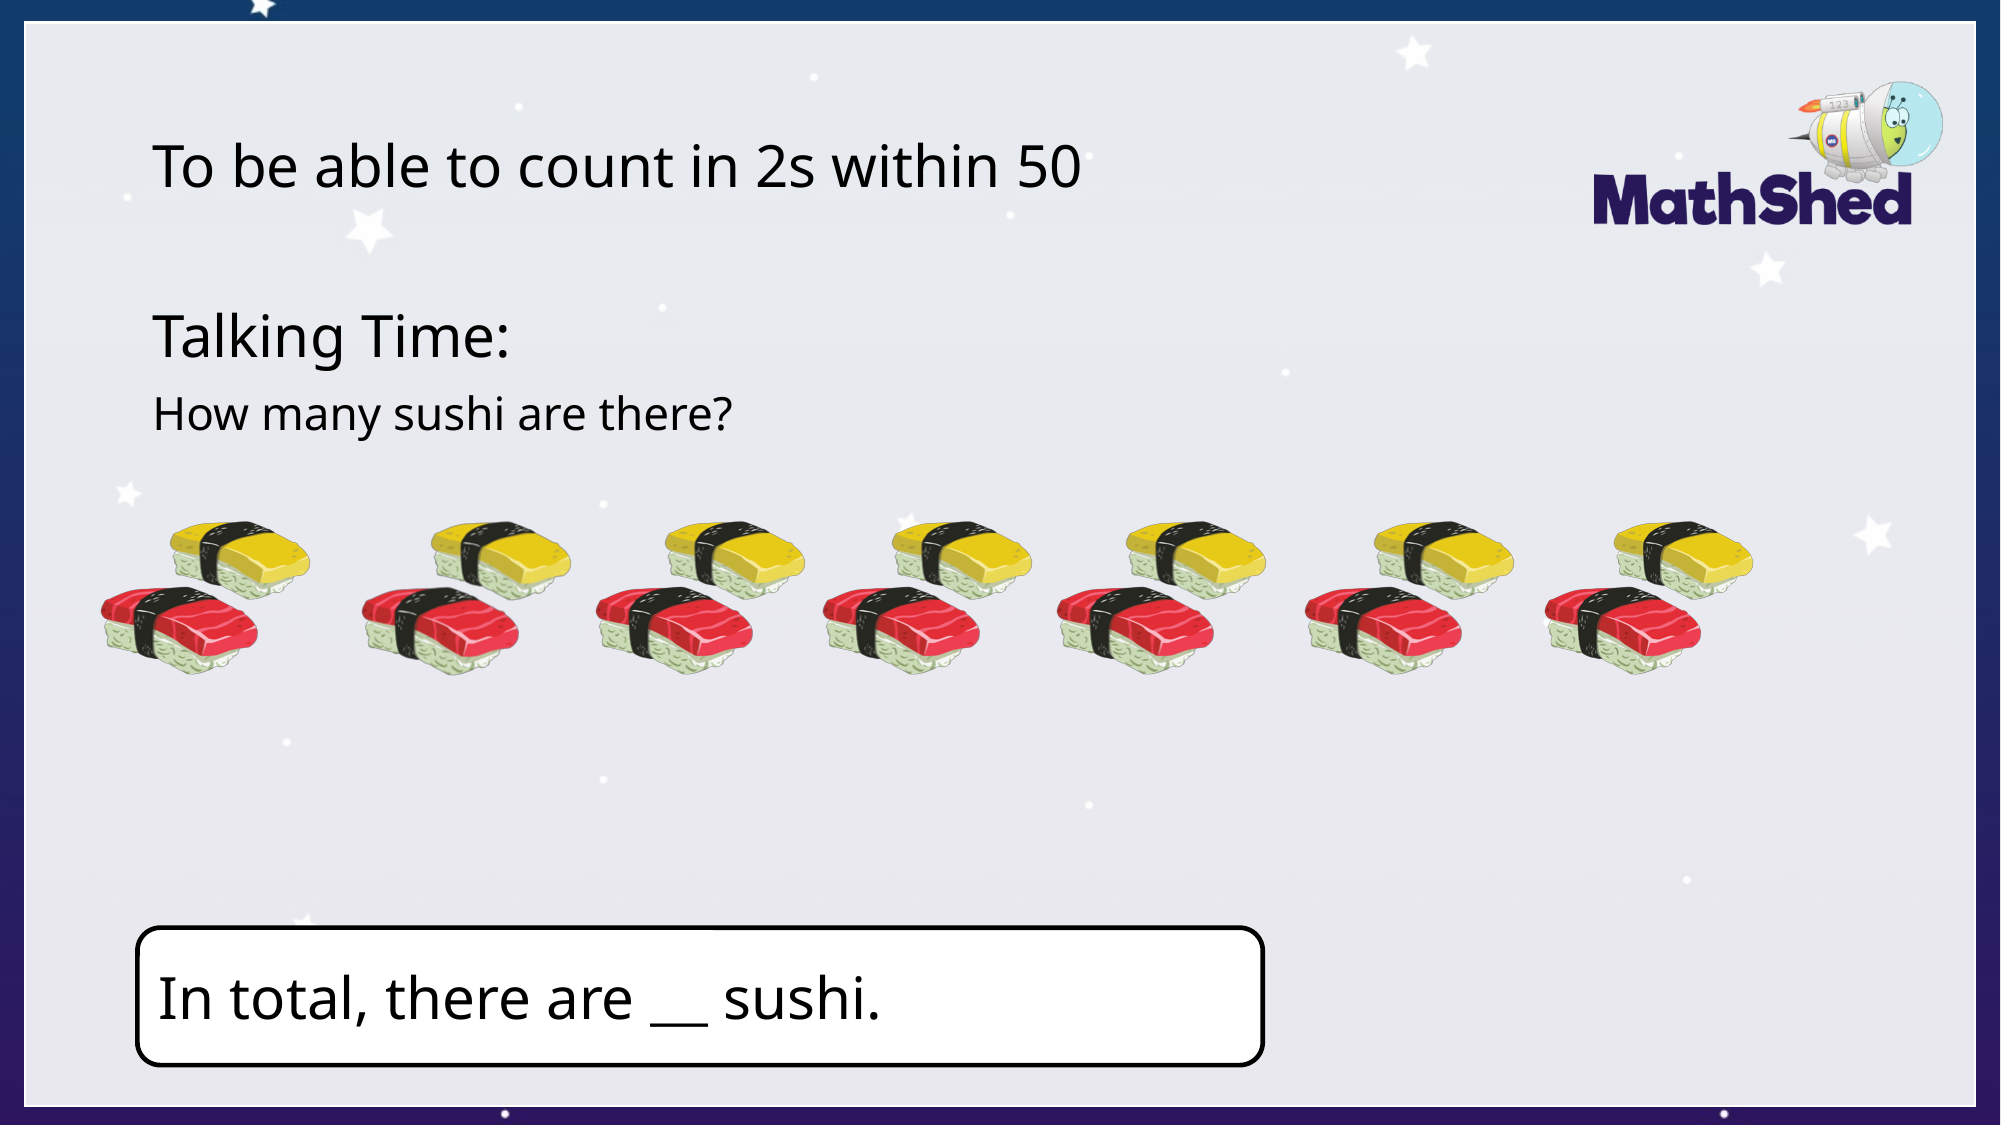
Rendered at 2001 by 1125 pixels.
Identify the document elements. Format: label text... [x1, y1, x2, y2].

title To be able to count in 2s within 50 [137, 59, 1578, 278]
list Talking Time: How many sushi are there? [137, 299, 1863, 1014]
picture [0, 0, 2001, 1125]
text_box In total, there are __ sushi. [136, 926, 1264, 1067]
